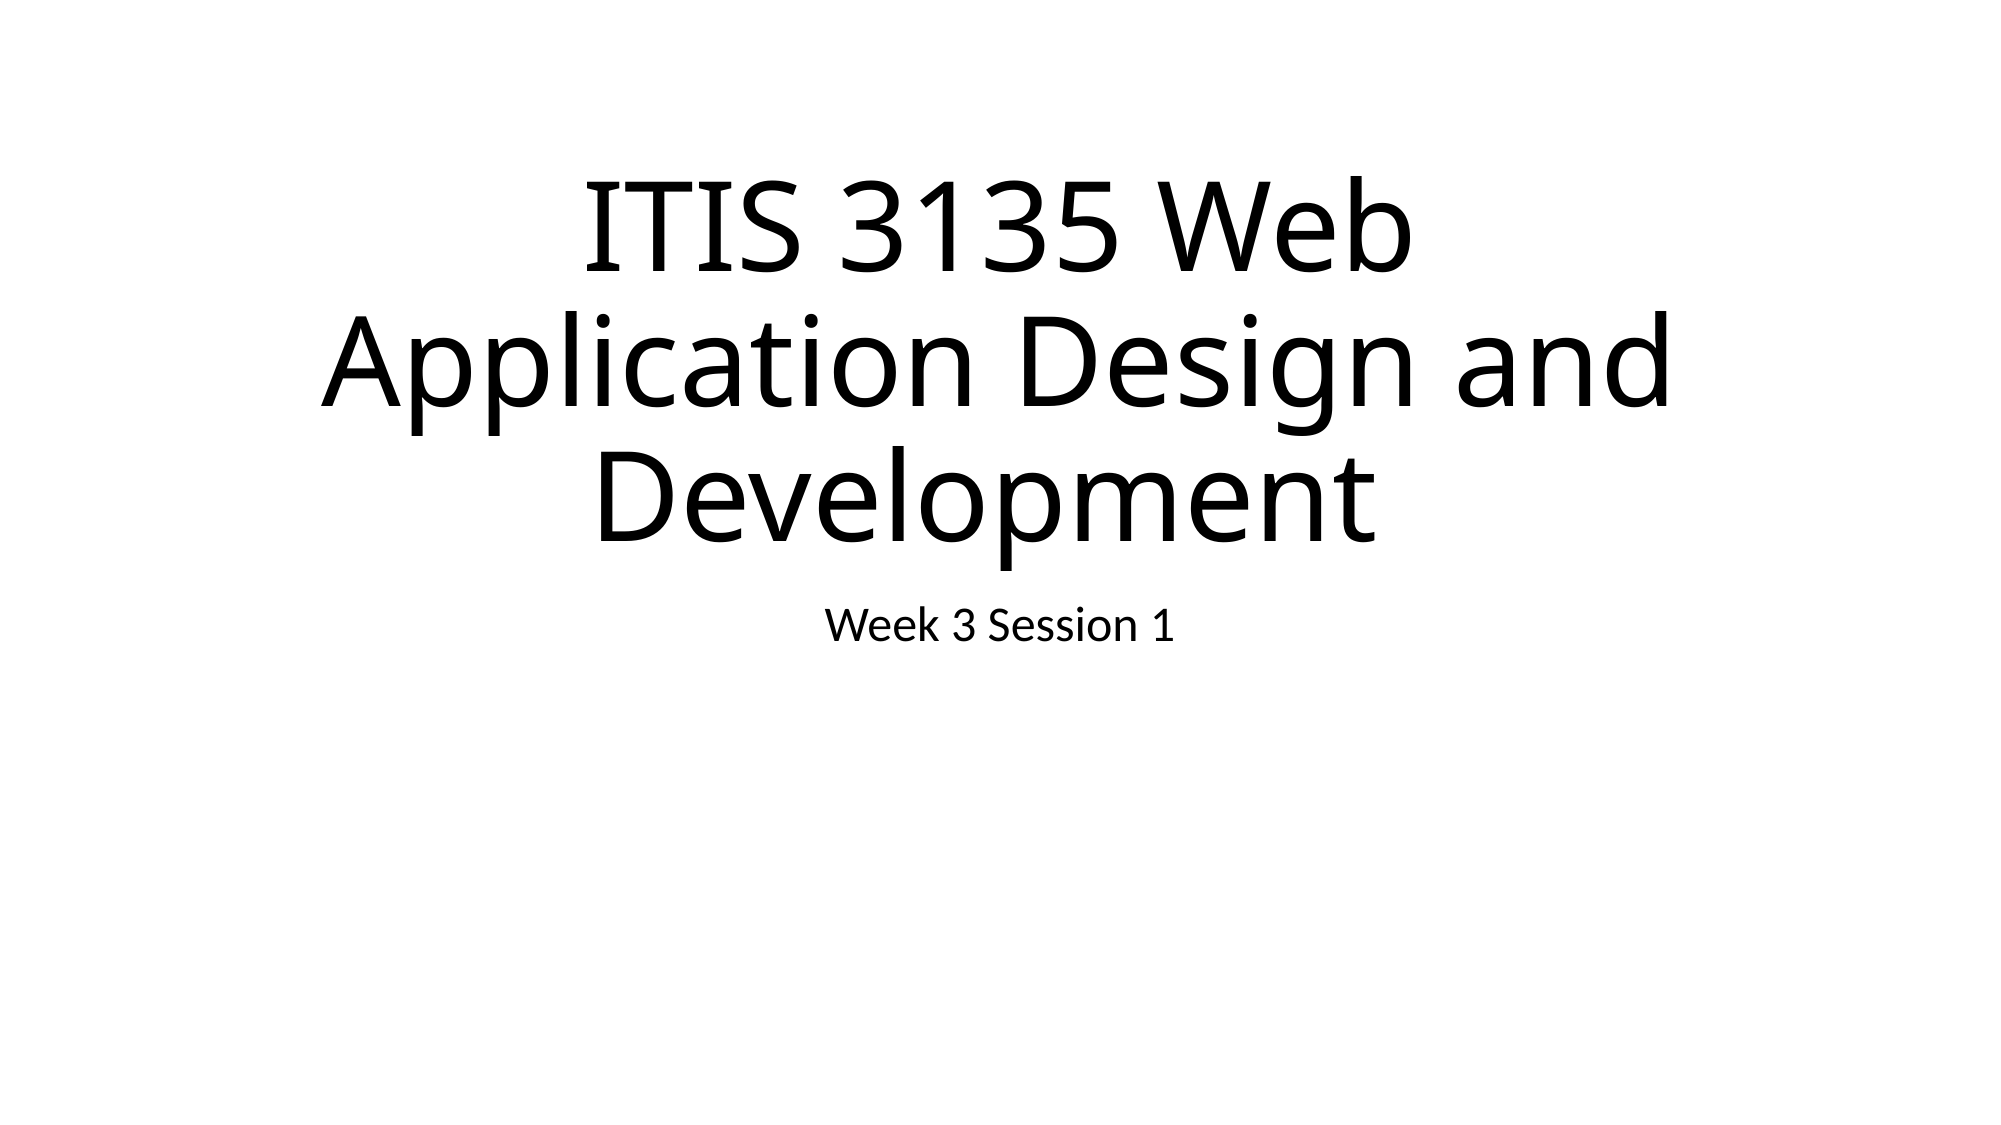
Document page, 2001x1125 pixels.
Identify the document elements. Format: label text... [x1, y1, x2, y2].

title ITIS 3135 Web Application Design and Development [249, 184, 1750, 576]
subtitle Week 3 Session 1 [249, 590, 1750, 863]
